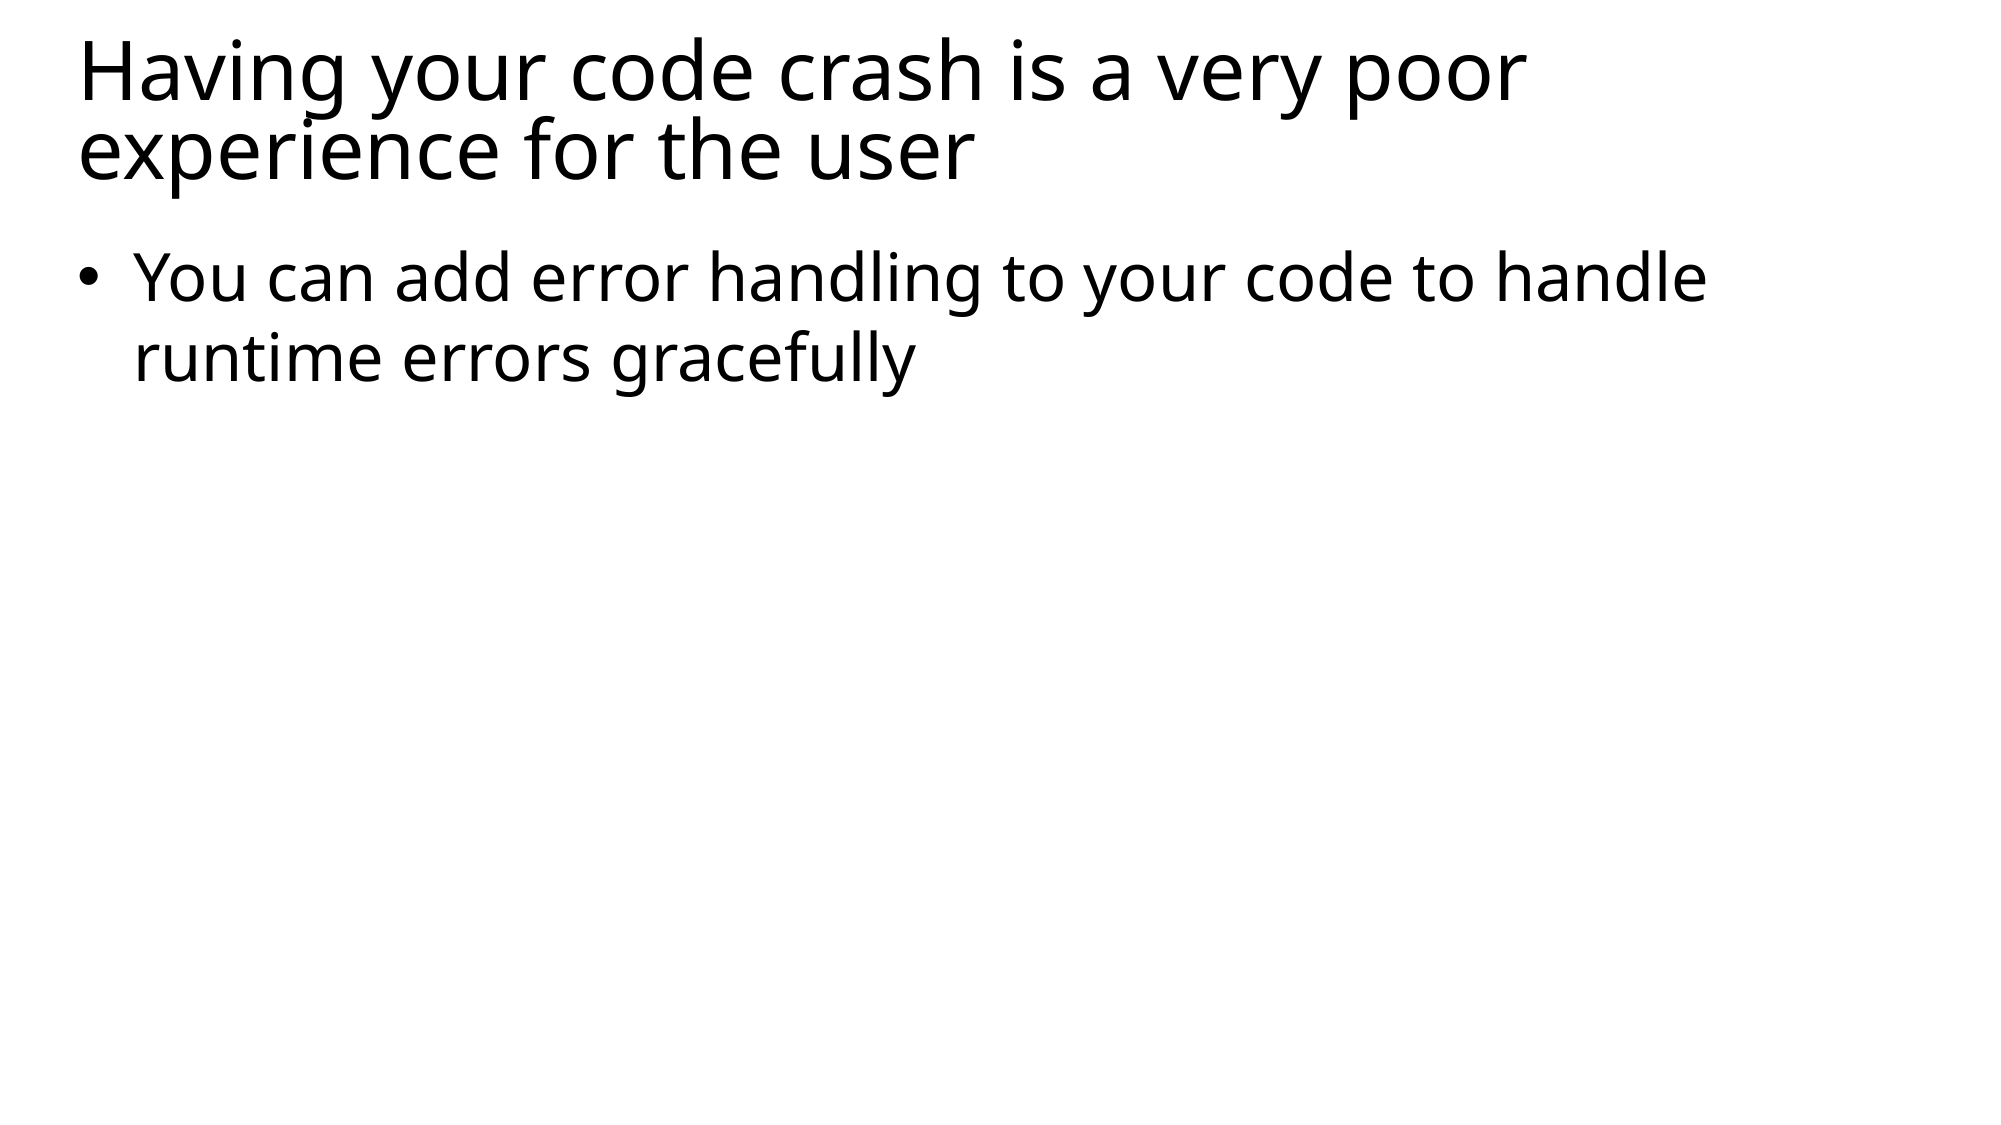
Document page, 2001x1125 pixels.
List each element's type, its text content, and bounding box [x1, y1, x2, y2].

title Having your code crash is a very poor experience for the user [62, 29, 1953, 205]
list You can add error handling to your code to handle runtime errors gracefully [62, 227, 1953, 1096]
